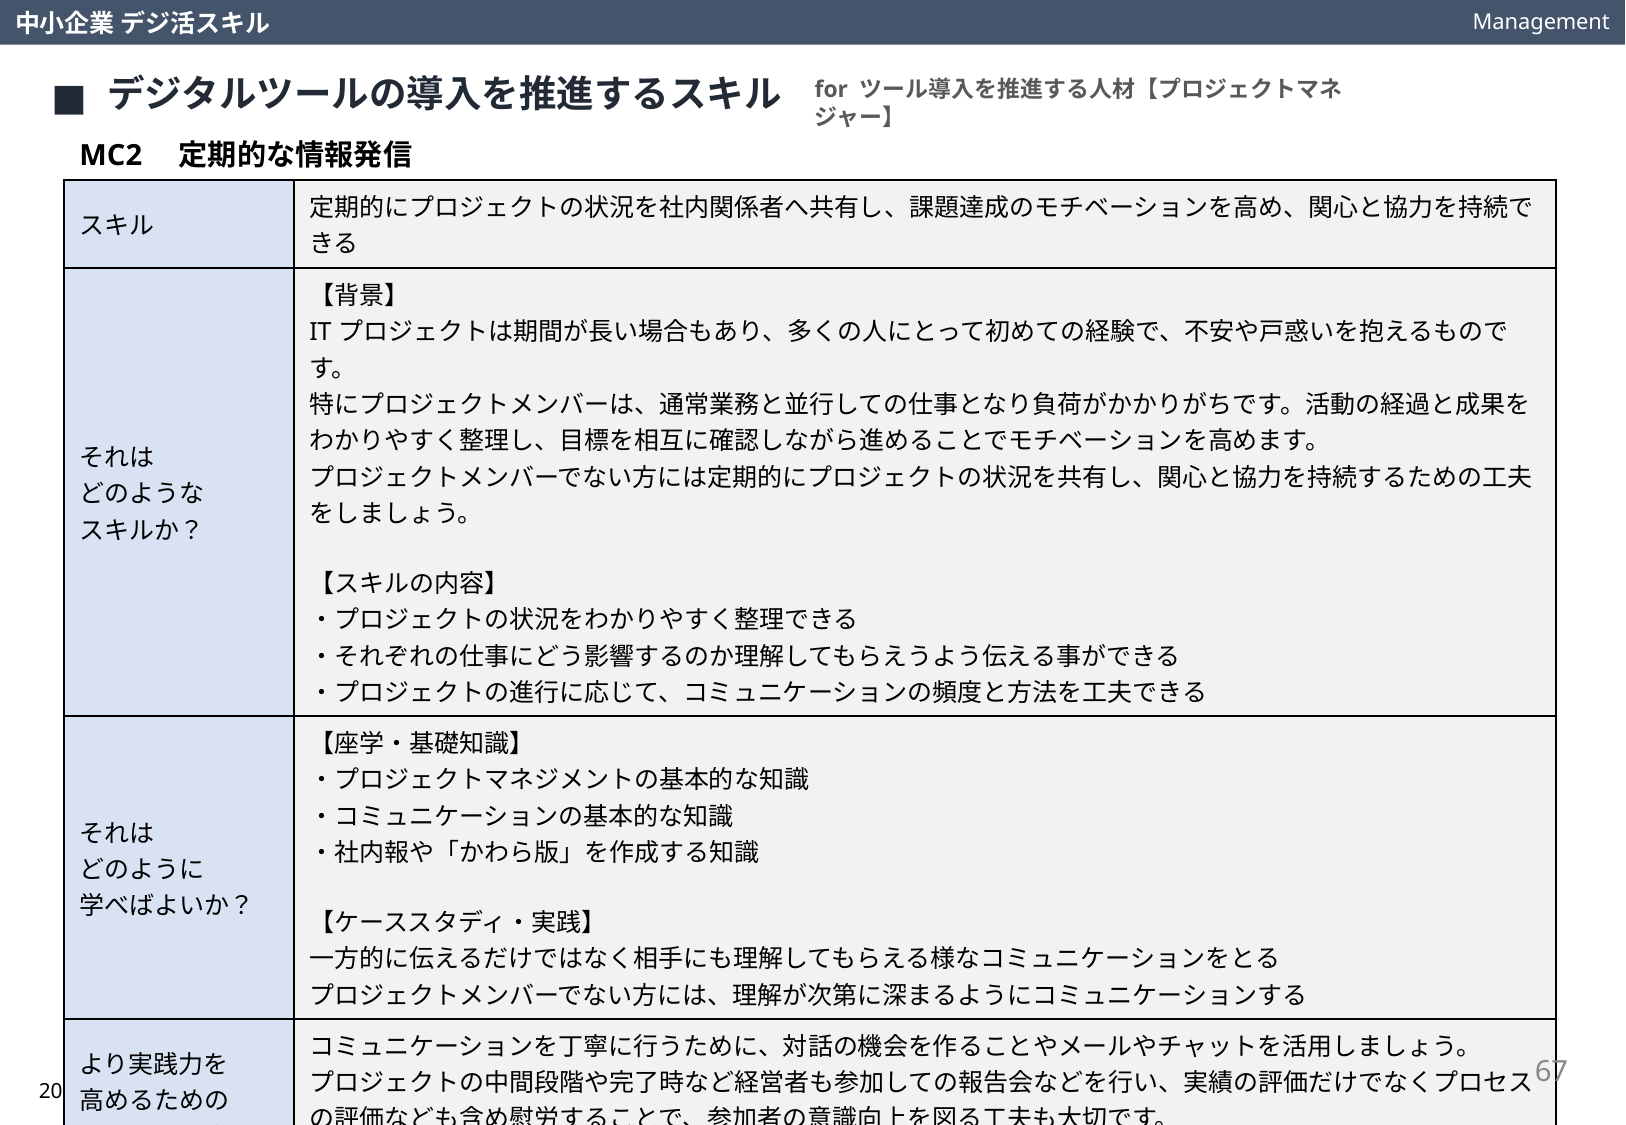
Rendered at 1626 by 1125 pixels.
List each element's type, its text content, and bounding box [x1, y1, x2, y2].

table_header 定期的にプロジェクトの状況を社内関係者へ共有し、課題達成のモチベーションを高め、関心と協力を持続できる [295, 181, 1555, 267]
table_cell 【背景】 ITプロジェクトは期間が長い場合もあり、多くの人にとって初めての経験で、不安や戸惑いを抱えるものです。 特にプロジェクトメンバーは、通常業務と並行しての仕事となり負荷がかかりがちです。活動の経過と成果をわかりやすく整理し、目標を相互に確認しながら進めることでモチベーションを高めます。 プロジェクトメンバーでない方には定期的にプロジェクトの状況を共有し、関心と協力を持続するための工夫をしましょう。 【スキルの内容】 ・プロジェクトの状況をわかりやすく整理できる ・それぞれの仕事にどう影響するのか理解してもらえうよう伝える事ができる ・プロジェクトの進行に応じて、コミュニケーションの頻度と方法を工夫できる [295, 269, 1555, 715]
text_box for ツール導入を推進する人材【プロジェクトマネジャー】 [799, 67, 1447, 138]
table_cell それは どのような スキルか？ [65, 269, 293, 715]
table_cell 【座学・基礎知識】 ・プロジェクトマネジメントの基本的な知識 ・コミュニケーションの基本的な知識 ・社内報や「かわら版」を作成する知識 【ケーススタディ・実践】 一方的に伝えるだけではなく相手にも理解してもらえる様なコミュニケーションをとる プロジェクトメンバーでない方には、理解が次第に深まるようにコミュニケーションする [295, 717, 1555, 1018]
text_box 中小企業 デジ活スキル [0, 0, 1625, 45]
text_box MC2 定期的な情報発信 [64, 128, 1561, 179]
table_cell コミュニケーションを丁寧に行うために、対話の機会を作ることやメールやチャットを活用しましょう。 プロジェクトの中間段階や完了時など経営者も参加しての報告会などを行い、実績の評価だけでなくプロセスの評価なども含め慰労することで、参加者の意識向上を図る工夫も大切です。 プロジェクトメンバーとは懇親会を設けるなどチームビルディングに努め、業務負荷を会社としてフォローする体制や方法を検討することが成功への道へと繋がります。 [295, 1020, 1555, 1125]
slide_number 67 [1217, 1042, 1584, 1103]
text_box デジタルツールの導入を推進するスキル [36, 62, 1185, 123]
table_header スキル [65, 181, 293, 267]
table_cell より実践力を 高めるための 視点や考え方は？ [65, 1020, 293, 1125]
table_cell それは どのように 学べばよいか？ [65, 717, 293, 1018]
text_box Management [1438, 0, 1625, 42]
